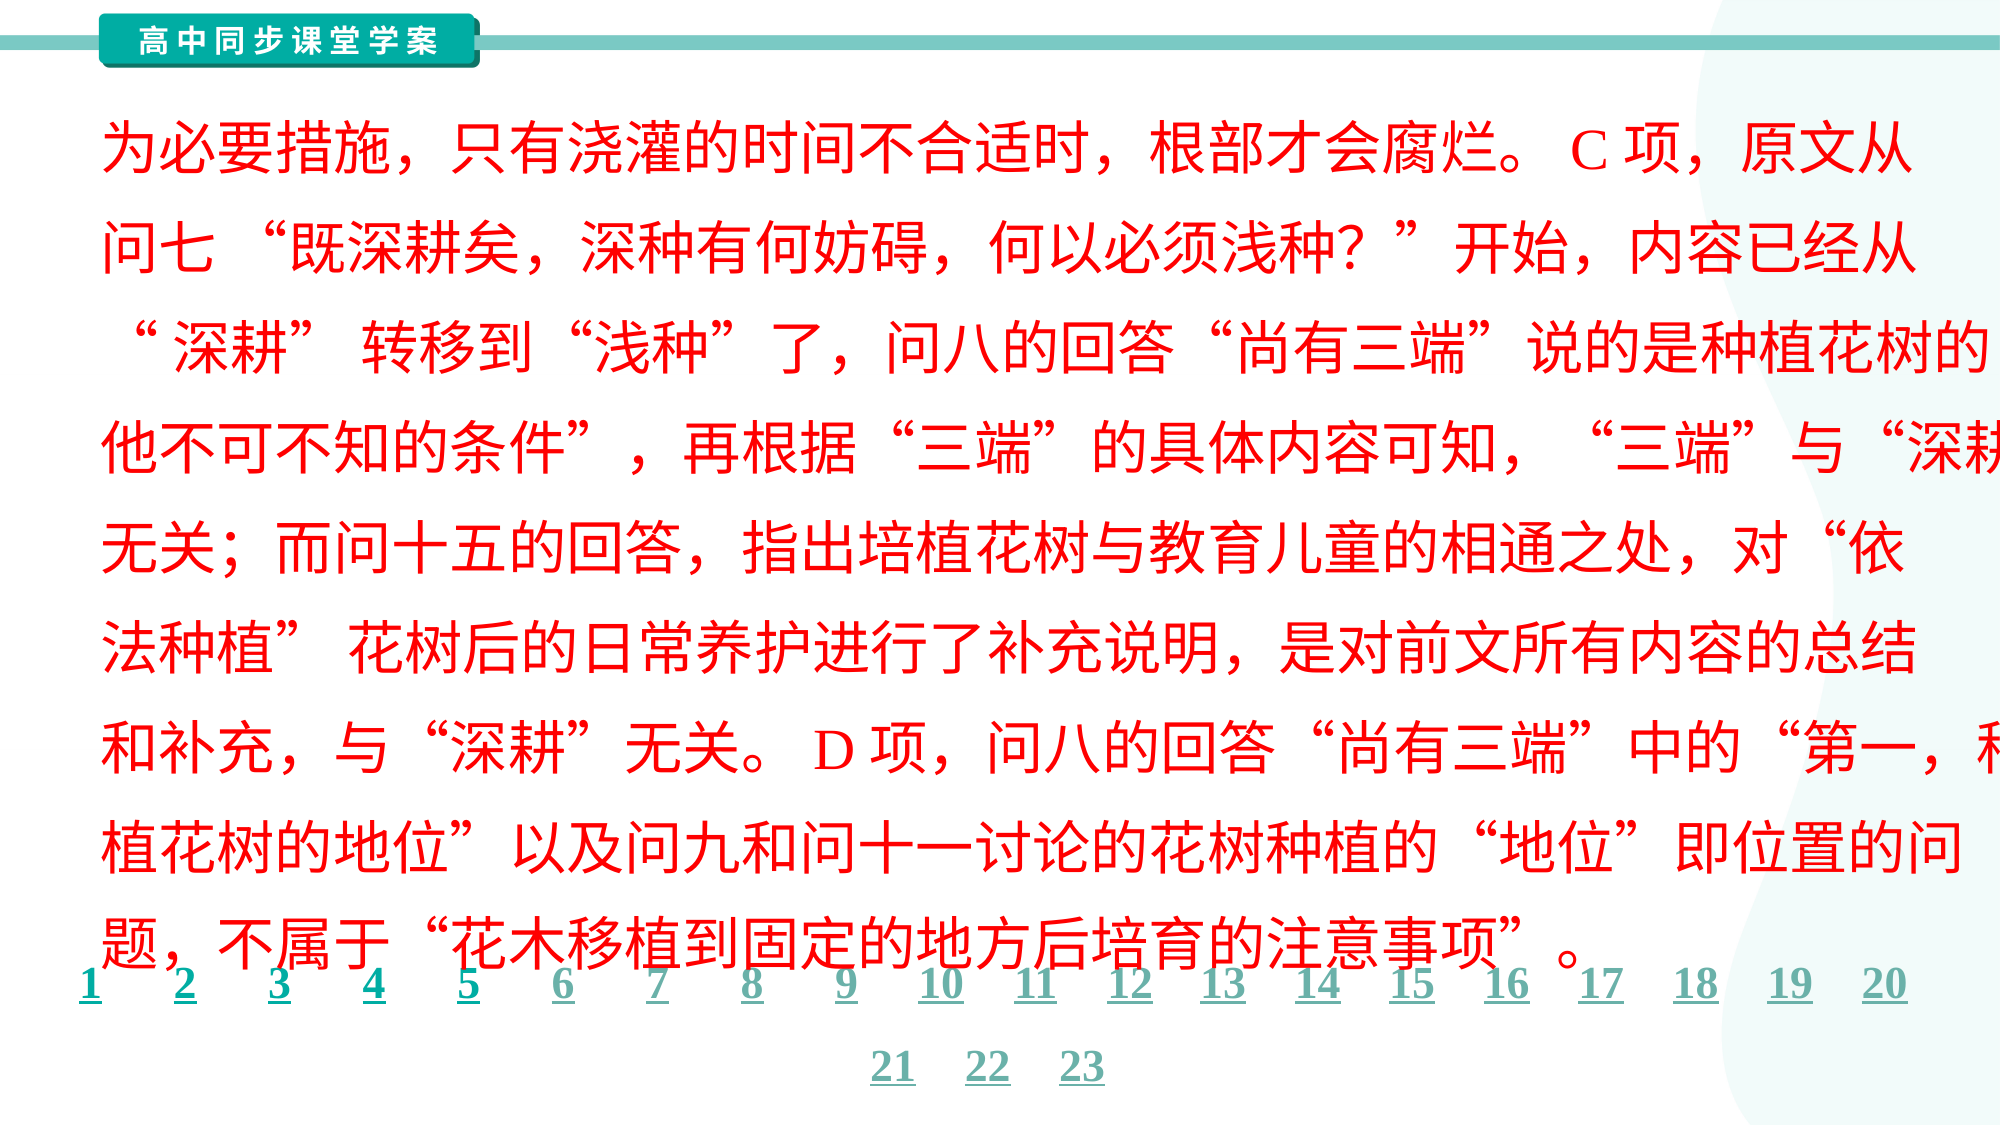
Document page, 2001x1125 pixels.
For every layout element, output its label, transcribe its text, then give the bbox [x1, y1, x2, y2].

text_box 为必要措施，只有浇灌的时间不合适时，根部才会腐烂。C项，原文从 问七 “既深耕矣，深种有何妨碍，何以必须浅种？”开始，内容已经从 “深耕” 转移到“浅种”了，问八的回答“尚有三端”说的是种植花树的“其 他不可不知的条件”，再根据“三端”的具体内容可知，“三端”与“深耕” 无关；而问十五的回答，指出培植花树与教育儿童的相通之处，对“依 法种植” 花树后的日常养护进行了补充说明，是对前文所有内容的总结 和补充，与“深耕”无关。D项，问八的回答“尚有三端”中的“第一，种 植花树的地位”以及问九和问十一讨论的花树种植的“地位”即位置的问 题，不属于“花木移植到固定的地方后培育的注意事项”。 [100, 76, 1899, 968]
picture [0, 0, 2000, 1125]
